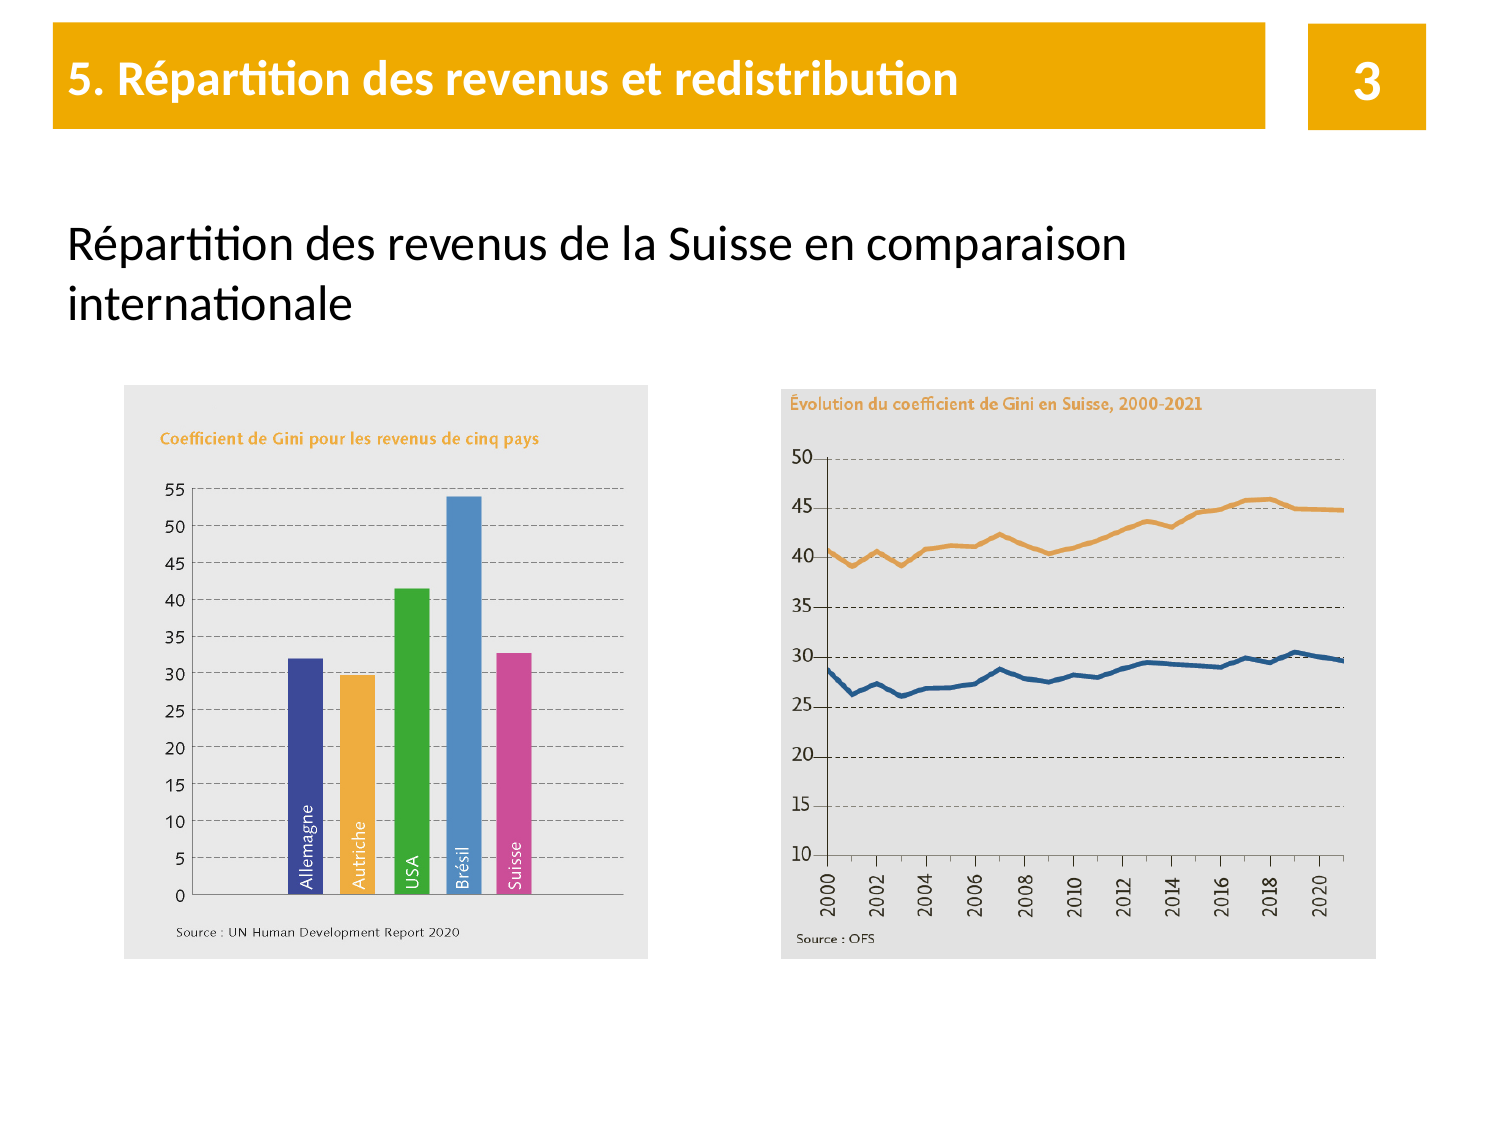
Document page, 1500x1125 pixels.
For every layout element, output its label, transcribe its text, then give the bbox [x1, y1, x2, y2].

picture [124, 385, 648, 959]
picture [780, 389, 1376, 959]
text_box Répartition des revenus de la Suisse en comparaison internationale [52, 203, 1415, 339]
text_box 5. Répartition des revenus et redistribution [52, 22, 1266, 129]
text_box 3 [1308, 23, 1427, 131]
